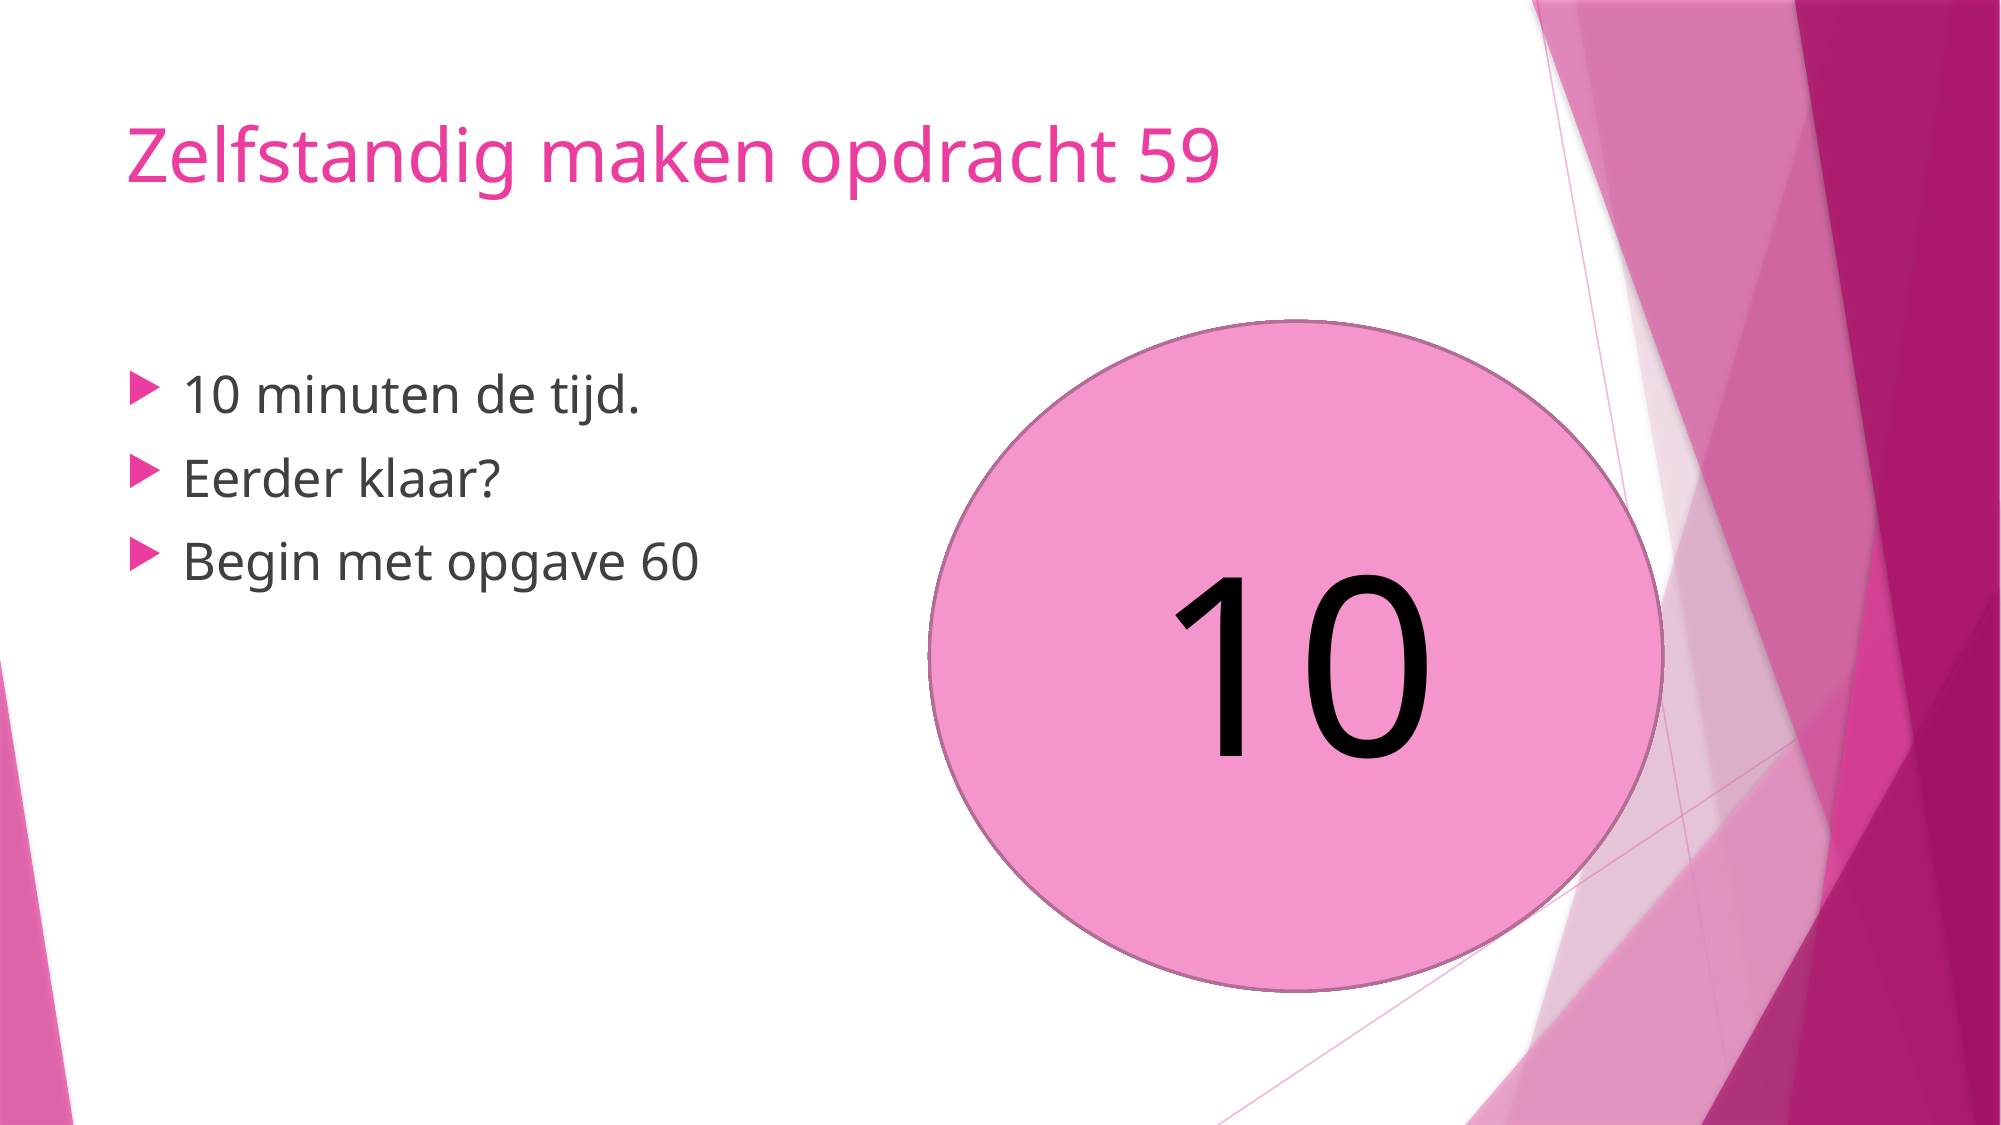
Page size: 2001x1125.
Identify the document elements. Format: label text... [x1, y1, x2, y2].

text_box 10 [927, 319, 1665, 993]
title Zelfstandig maken opdracht 59 [111, 99, 1522, 317]
list 10 minuten de tijd. Eerder klaar? Begin met opgave 60 [111, 354, 831, 962]
